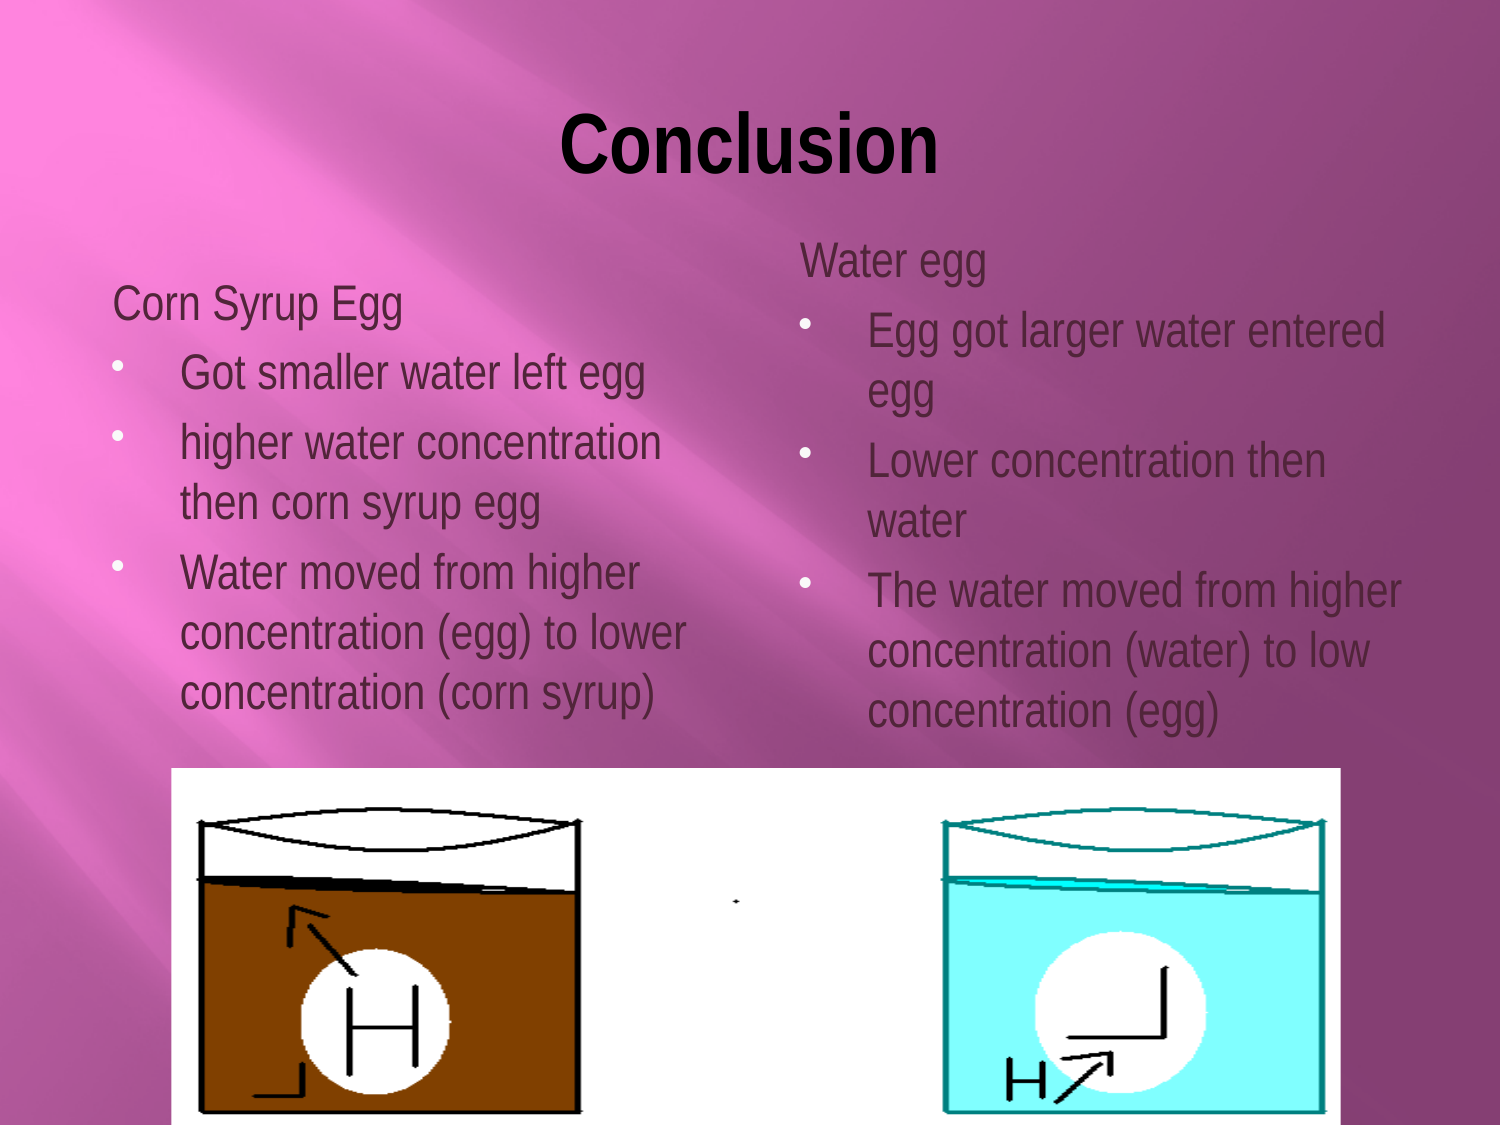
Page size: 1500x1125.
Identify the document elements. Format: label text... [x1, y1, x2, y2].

picture [170, 767, 1341, 1125]
list Water egg Egg got larger water entered egg Lower concentration then water The water moved from higher concentration (water) to low concentration (egg) [762, 219, 1425, 1005]
title Conclusion [75, 45, 1425, 233]
list Corn Syrup Egg Got smaller water left egg higher water concentration then corn syrup egg Water moved from higher concentration (egg) to lower concentration (corn syrup) [75, 262, 738, 1005]
